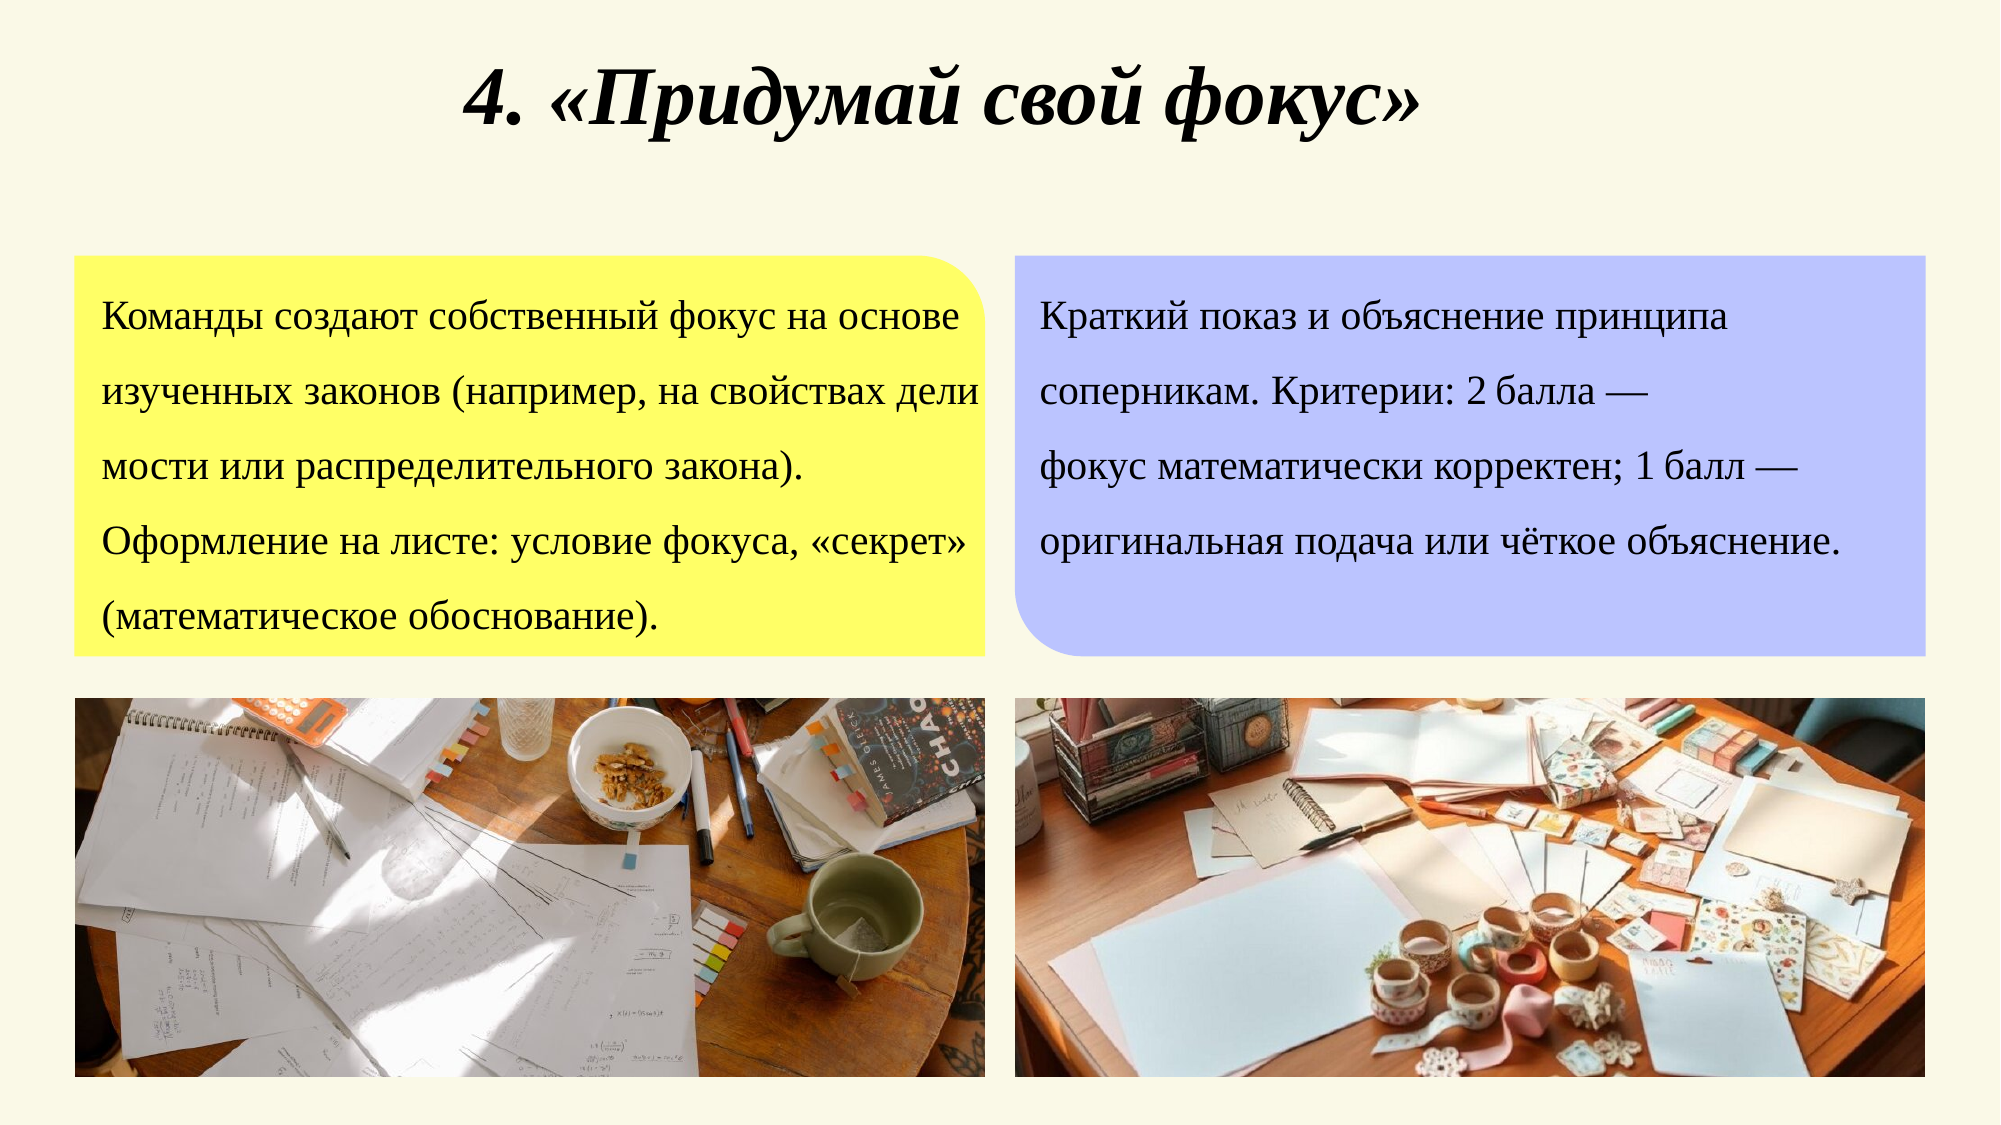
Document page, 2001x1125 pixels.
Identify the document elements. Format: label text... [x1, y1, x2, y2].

picture [1015, 698, 1925, 1077]
text_box Краткий показ и объяснение принципа соперникам. Критерии: 2 балла — фокус математически корректен; 1 балл — оригинальная подача или чёткое объяснение. [1024, 255, 1916, 615]
text_box [74, 255, 86, 657]
picture [75, 698, 985, 1077]
text_box Команды создают собственный фокус на основе изученных законов (например, на свойствах делимости или распределительного закона). Оформление на листе: условие фокуса, «секрет» (математическое обоснование). [86, 255, 996, 690]
text_box [1014, 255, 1926, 657]
text_box 4. «Придумай свой фокус» [450, 33, 1801, 149]
